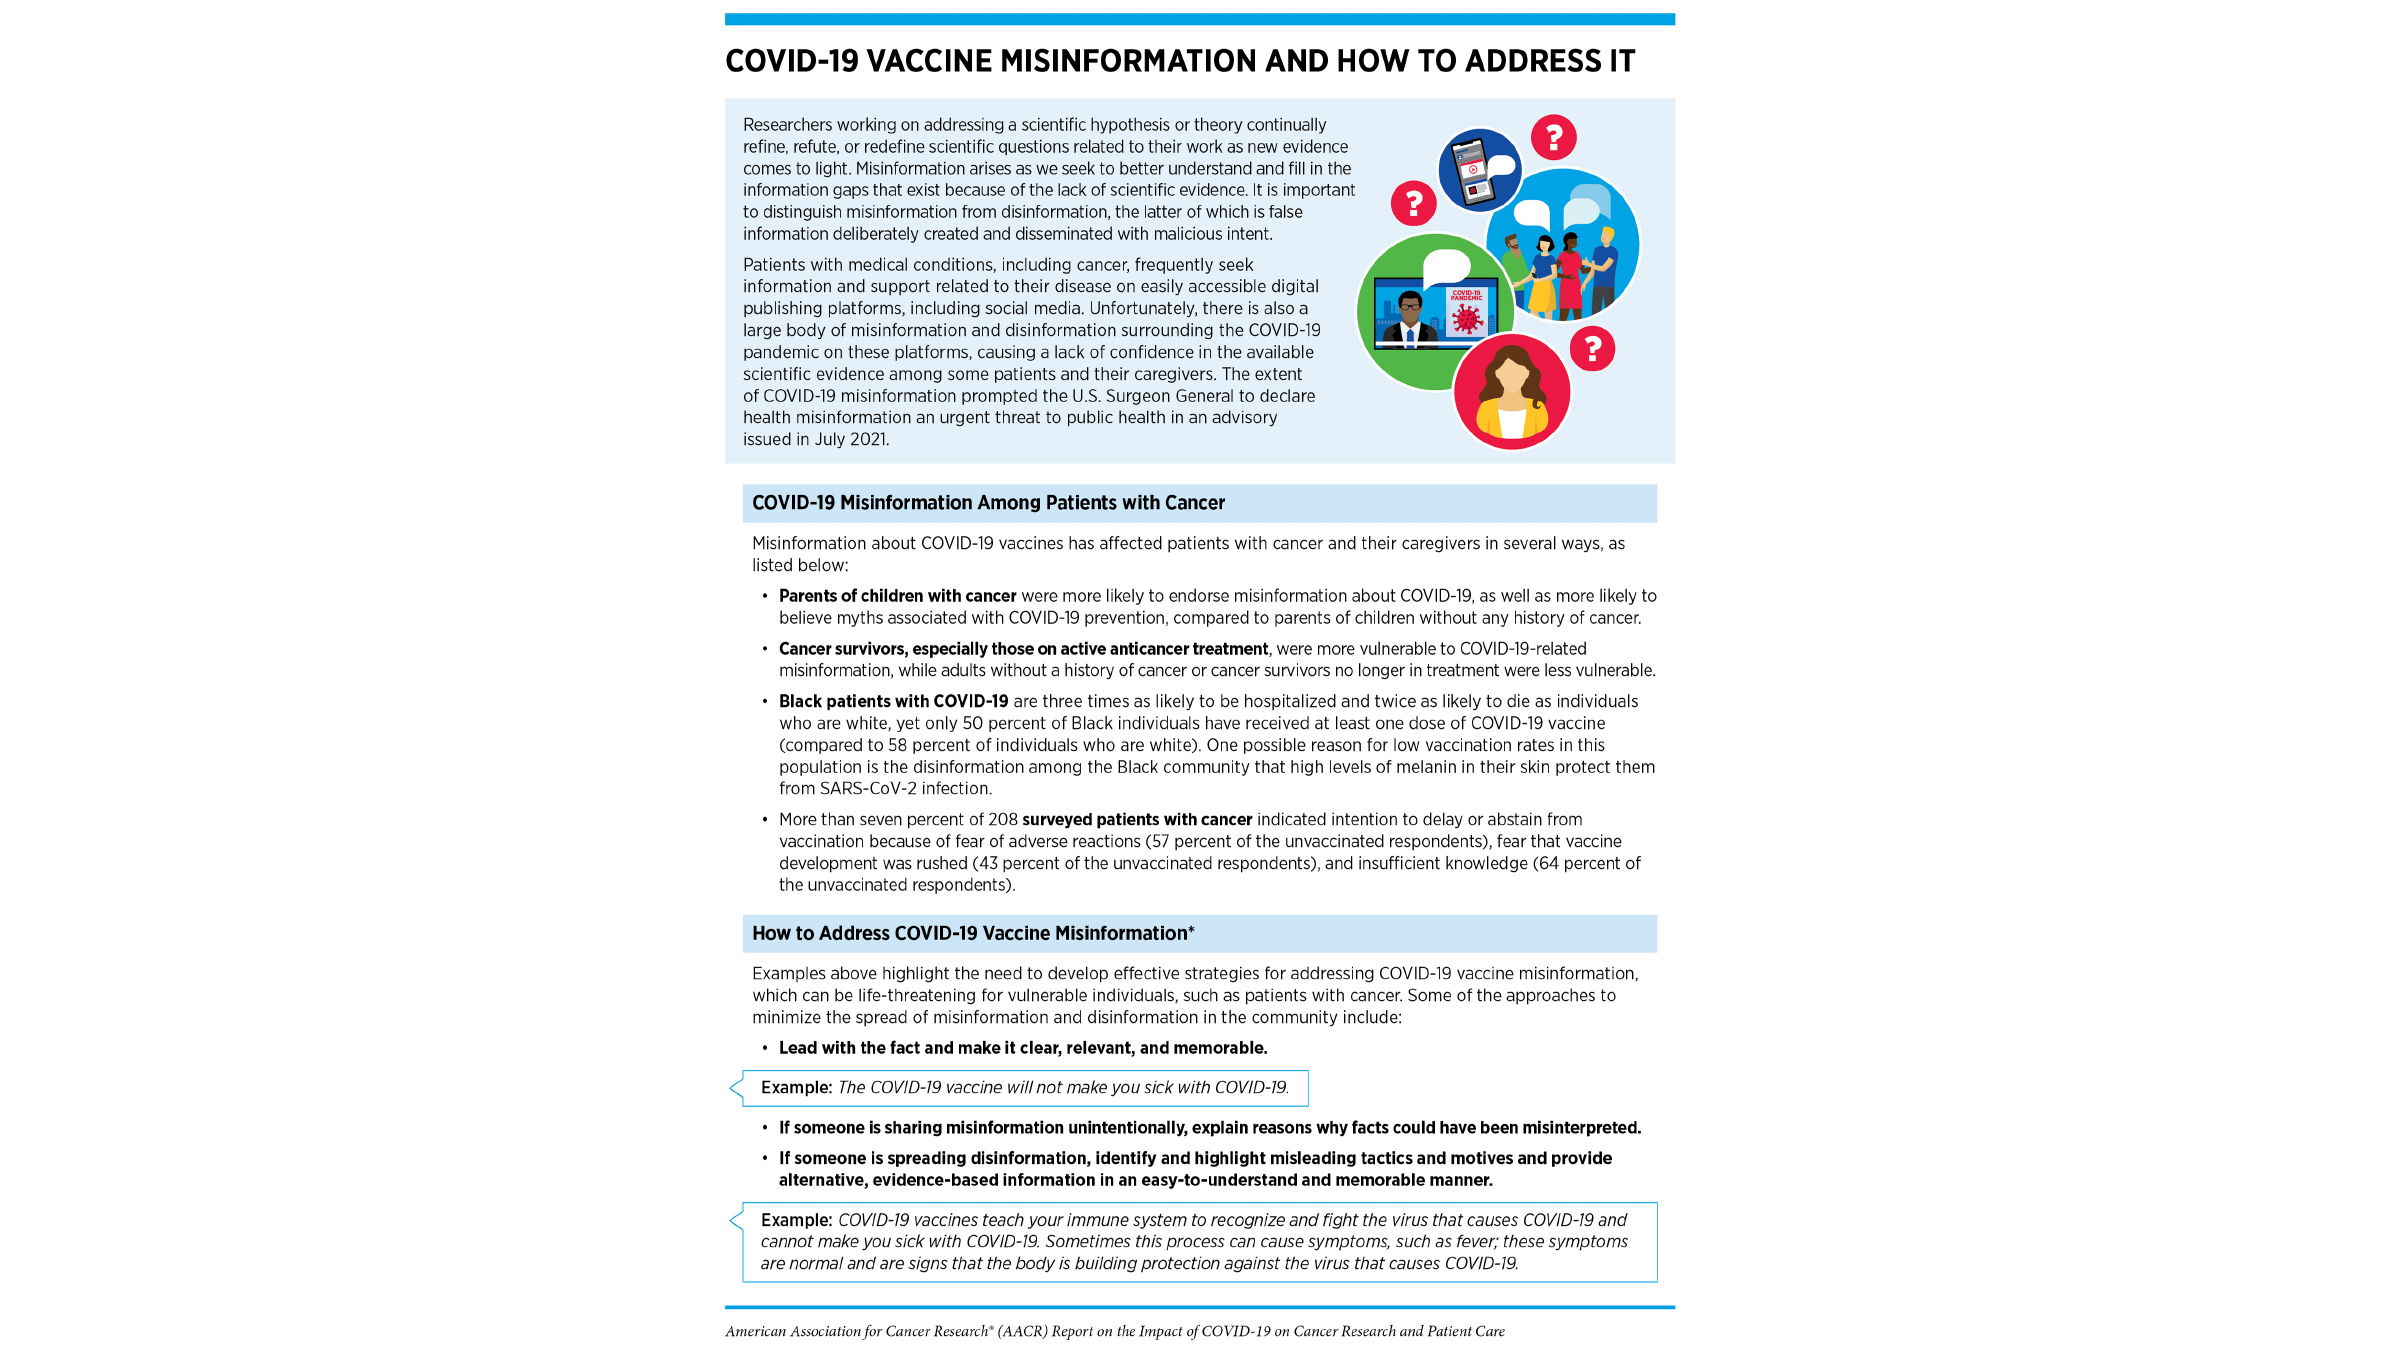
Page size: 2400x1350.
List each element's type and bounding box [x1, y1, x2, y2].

picture [710, 0, 1690, 1350]
